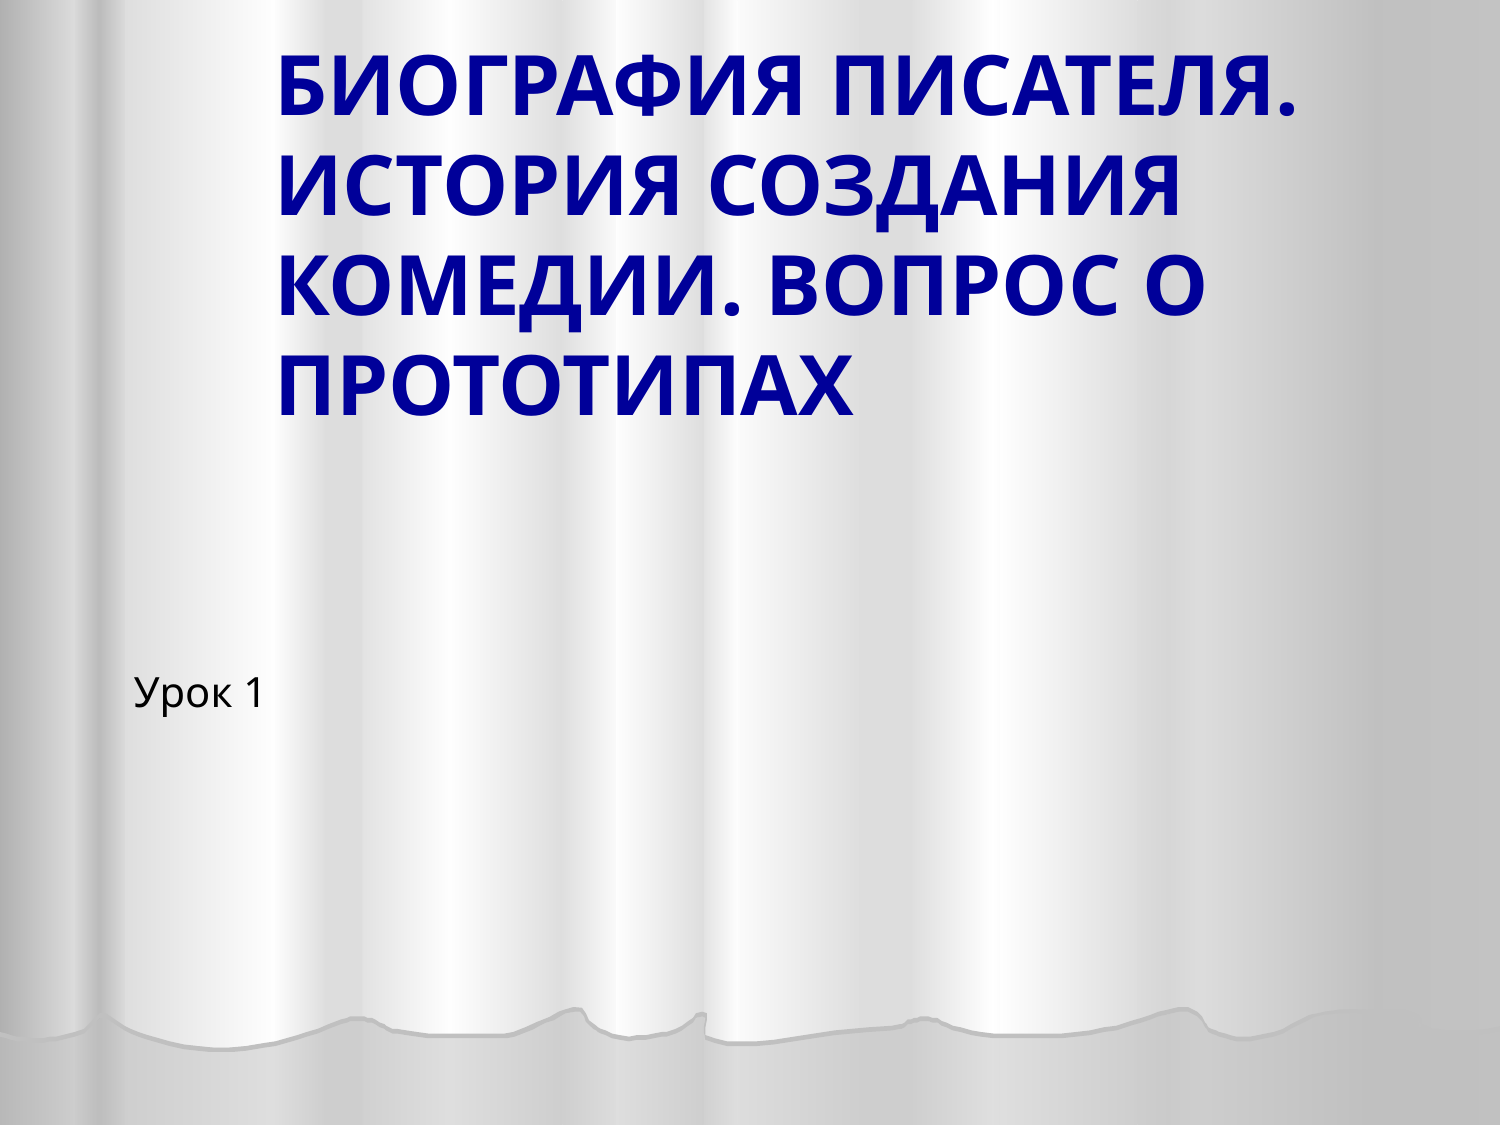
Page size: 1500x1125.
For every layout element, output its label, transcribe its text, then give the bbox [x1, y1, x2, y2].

list Урок 1 [118, 476, 1394, 724]
title Биография писателя. История создания комедии. Вопрос о прототипах [149, 24, 1426, 249]
